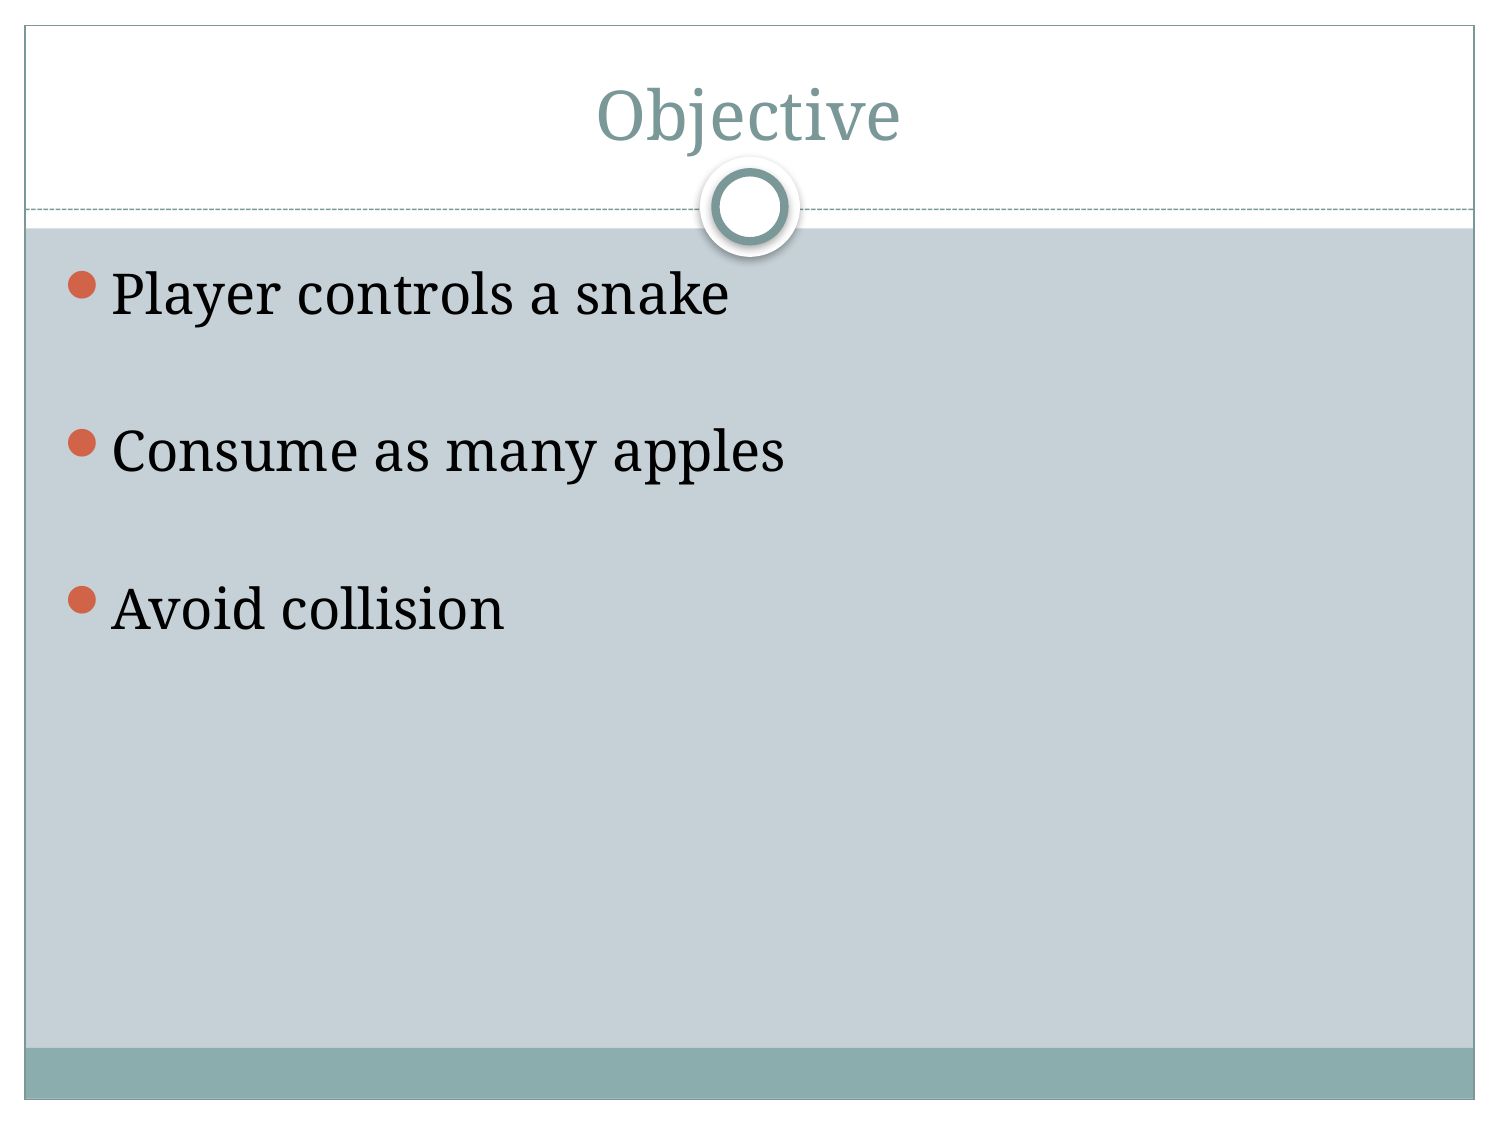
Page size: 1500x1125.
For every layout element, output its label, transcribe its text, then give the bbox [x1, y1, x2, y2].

title Objective [49, 37, 1450, 162]
list Player controls a snake Consume as many apples Avoid collision [49, 250, 1445, 1001]
